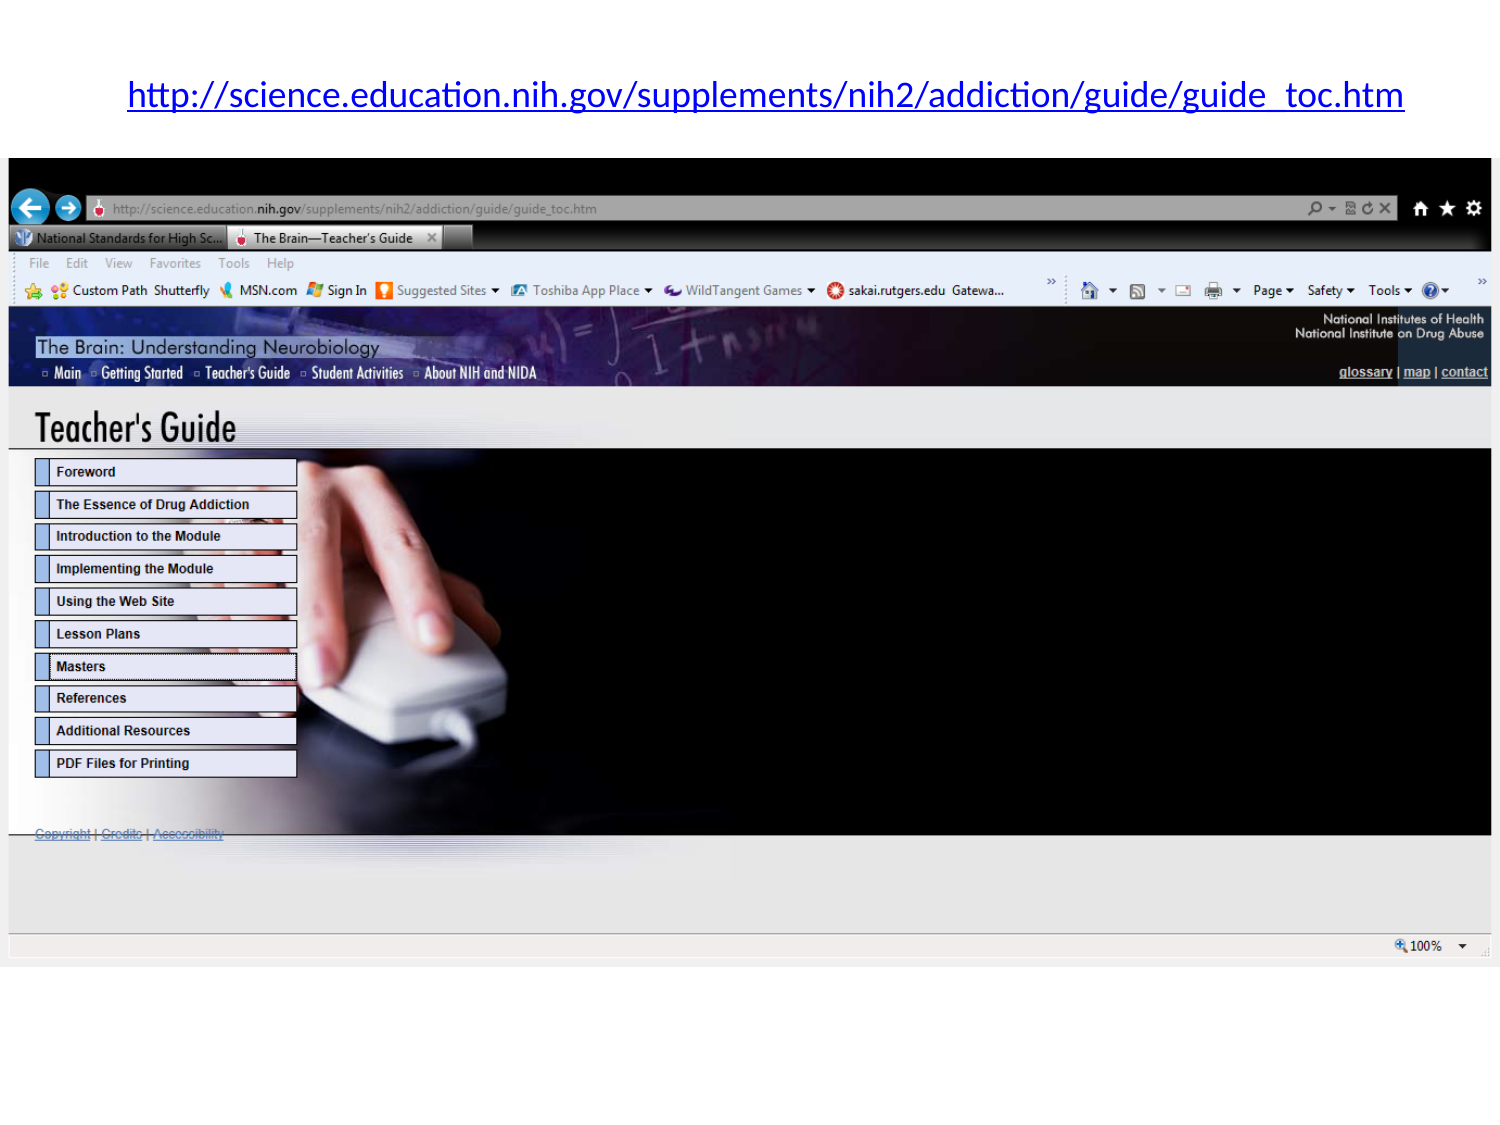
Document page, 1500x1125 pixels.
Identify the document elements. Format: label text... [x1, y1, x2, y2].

text_box http://science.education.nih.gov/supplements/nih2/addiction/guide/guide_toc.htm [112, 62, 1500, 158]
picture [0, 158, 1500, 967]
